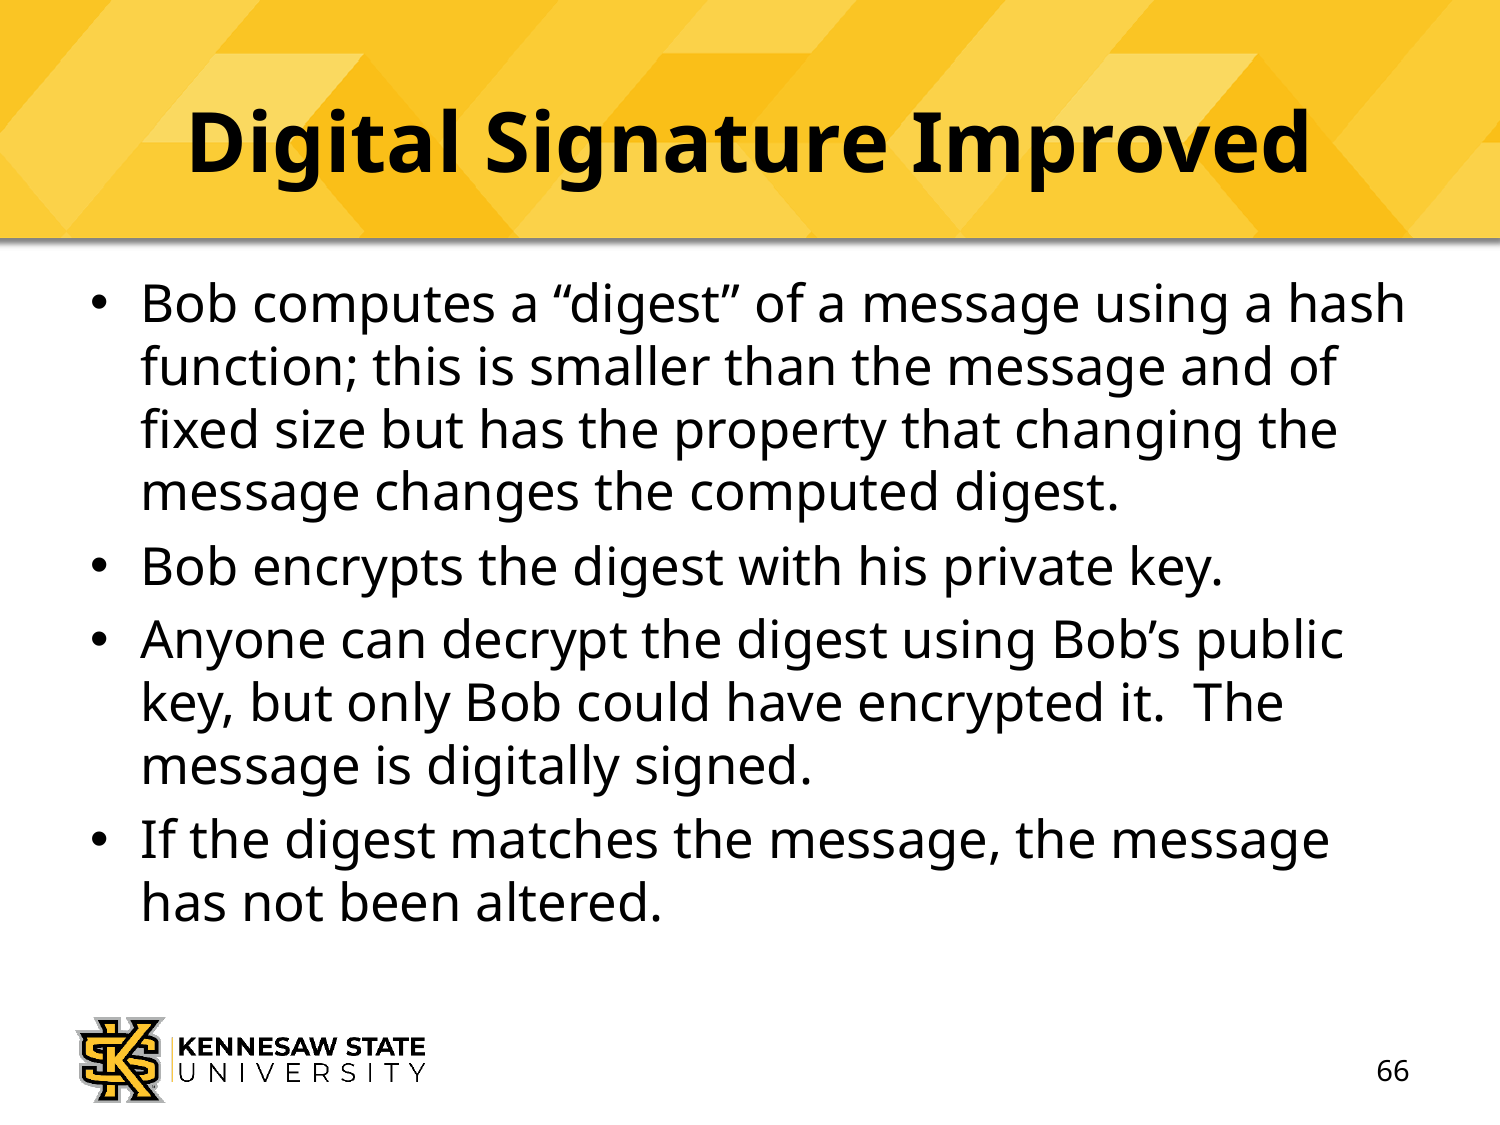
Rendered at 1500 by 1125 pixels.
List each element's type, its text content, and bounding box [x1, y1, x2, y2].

picture [75, 1017, 425, 1103]
slide_number 66 [1074, 1042, 1425, 1103]
list Bob computes a “digest” of a message using a hash function; this is smaller than the message and of fixed size but has the property that changing the message changes the computed digest. Bob encrypts the digest with his private key. Anyone can decrypt the digest using Bob’s public key, but only Bob could have encrypted it. The message is digitally signed. If the digest matches the message, the message has not been altered. [75, 262, 1425, 1005]
picture [0, 0, 1500, 251]
title Digital Signature Improved [75, 45, 1425, 233]
